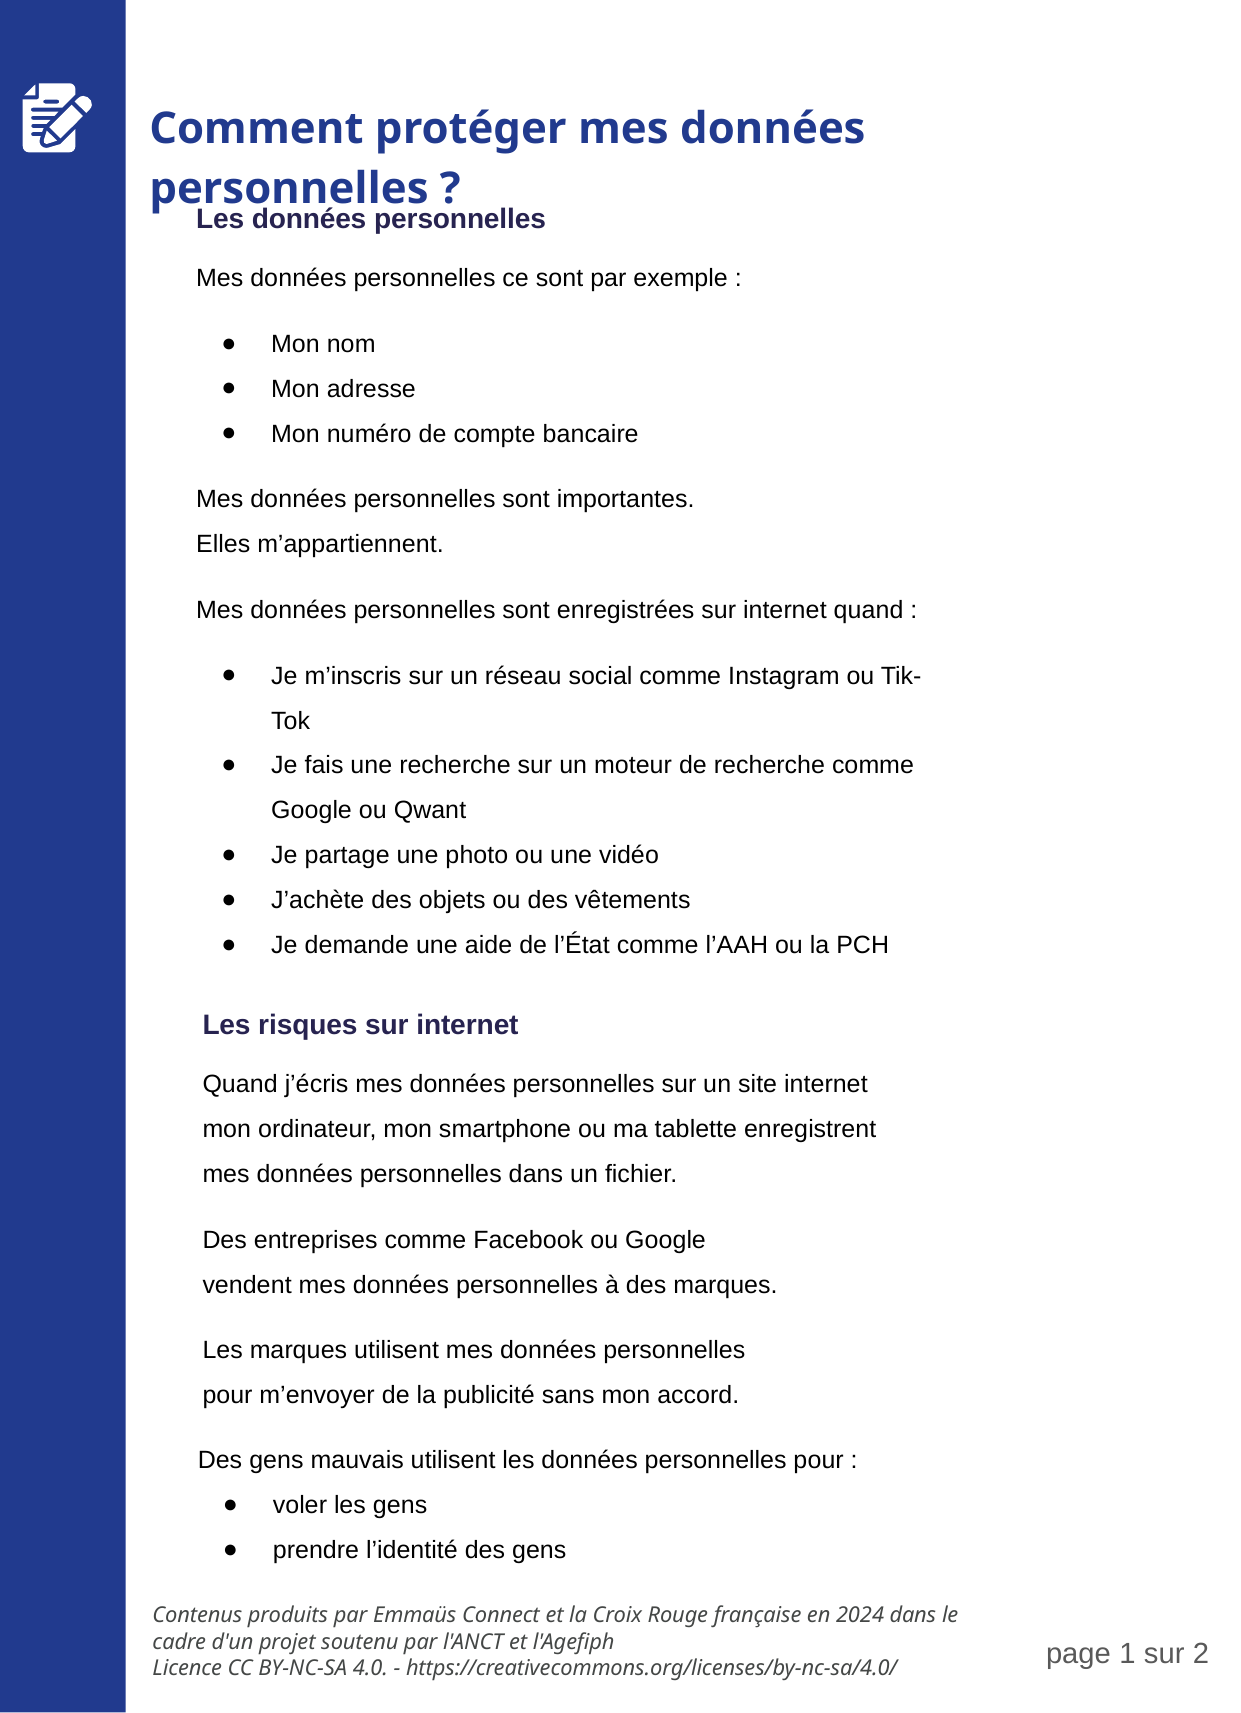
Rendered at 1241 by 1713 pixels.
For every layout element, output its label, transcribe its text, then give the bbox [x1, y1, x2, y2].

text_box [22, 83, 96, 153]
slide_number page ‹#› sur 2 [948, 1586, 1225, 1713]
text_box Des gens mauvais utilisent les données personnelles pour : voler les gens prendre l’identité des gens [182, 1414, 1157, 1579]
text_box Les risques sur internet Quand j’écris mes données personnelles sur un site internet mon ordinateur, mon smartphone ou ma tablette enregistrent mes données personnelles dans un fichier. Des entreprises comme Facebook ou Google vendent mes données personnelles à des marques. Les marques utilisent mes données personnelles pour m’envoyer de la publicité sans mon accord. [187, 974, 1091, 1414]
text_box Les données personnelles Mes données personnelles ce sont par exemple : Mon nom Mon adresse Mon numéro de compte bancaire Mes données personnelles sont importantes. Elles m’appartiennent. Mes données personnelles sont enregistrées sur internet quand : Je m’inscris sur un réseau social comme Instagram ou Tik-Tok Je fais une recherche sur un moteur de recherche comme Google ou Qwant Je partage une photo ou une vidéo J’achète des objets ou des vêtements Je demande une aide de l’État comme l’AAH ou la PCH [181, 228, 957, 974]
text_box Comment protéger mes données personnelles ? [134, 76, 1154, 228]
